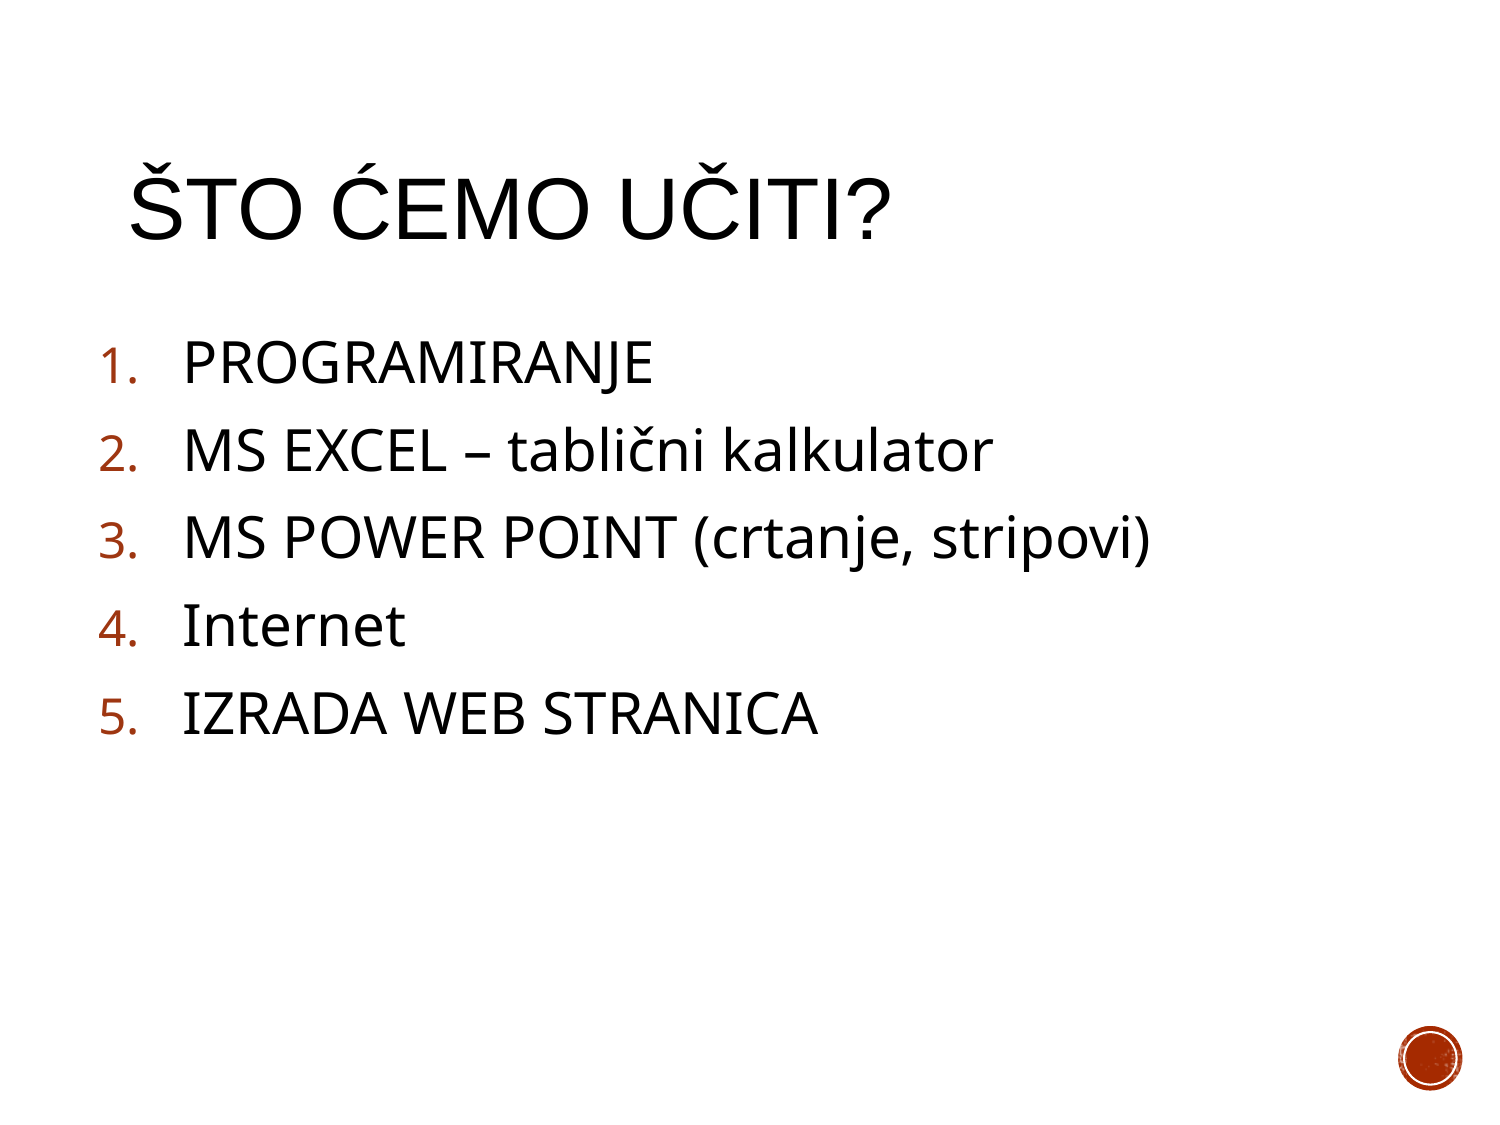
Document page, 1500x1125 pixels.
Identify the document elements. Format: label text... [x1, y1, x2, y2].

list PROGRAMIRANJE MS EXCEL – tablični kalkulator MS POWER POINT (crtanje, stripovi) Internet IZRADA WEB STRANICA [83, 325, 1385, 1125]
title Što ćemo učiti? [112, 79, 1388, 344]
